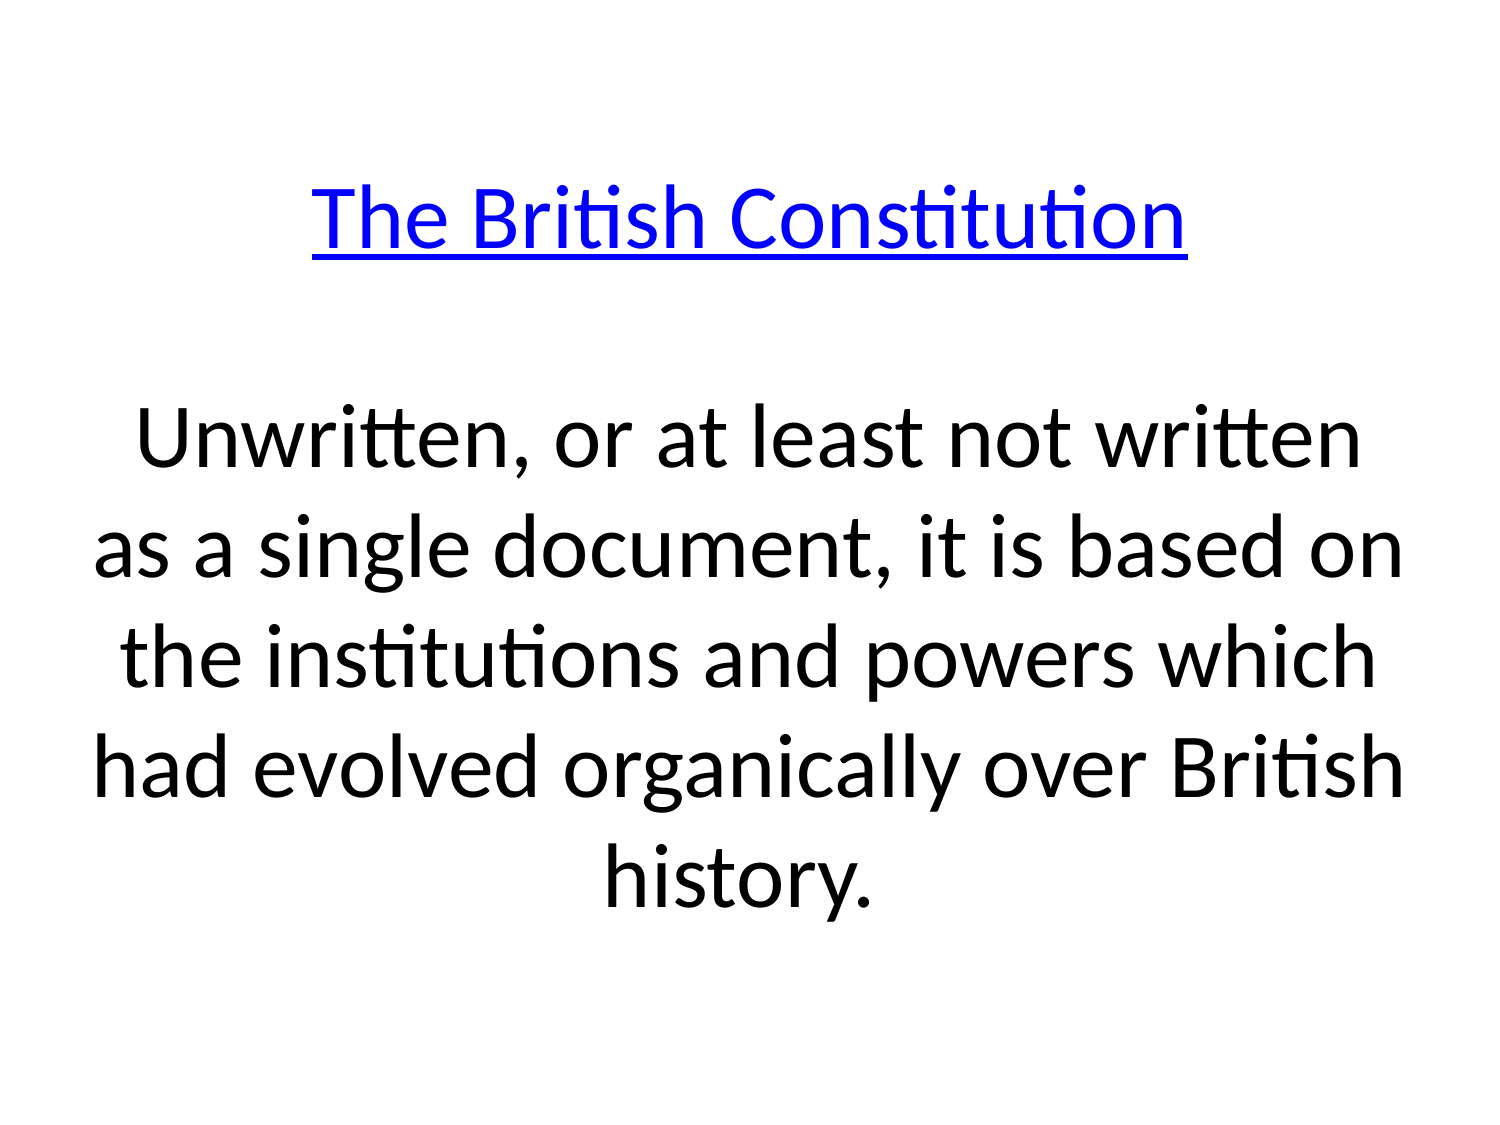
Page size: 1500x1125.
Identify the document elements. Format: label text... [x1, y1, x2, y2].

title The British Constitution Unwritten, or at least not written as a single document, it is based on the institutions and powers which had evolved organically over British history. [75, 45, 1425, 1038]
